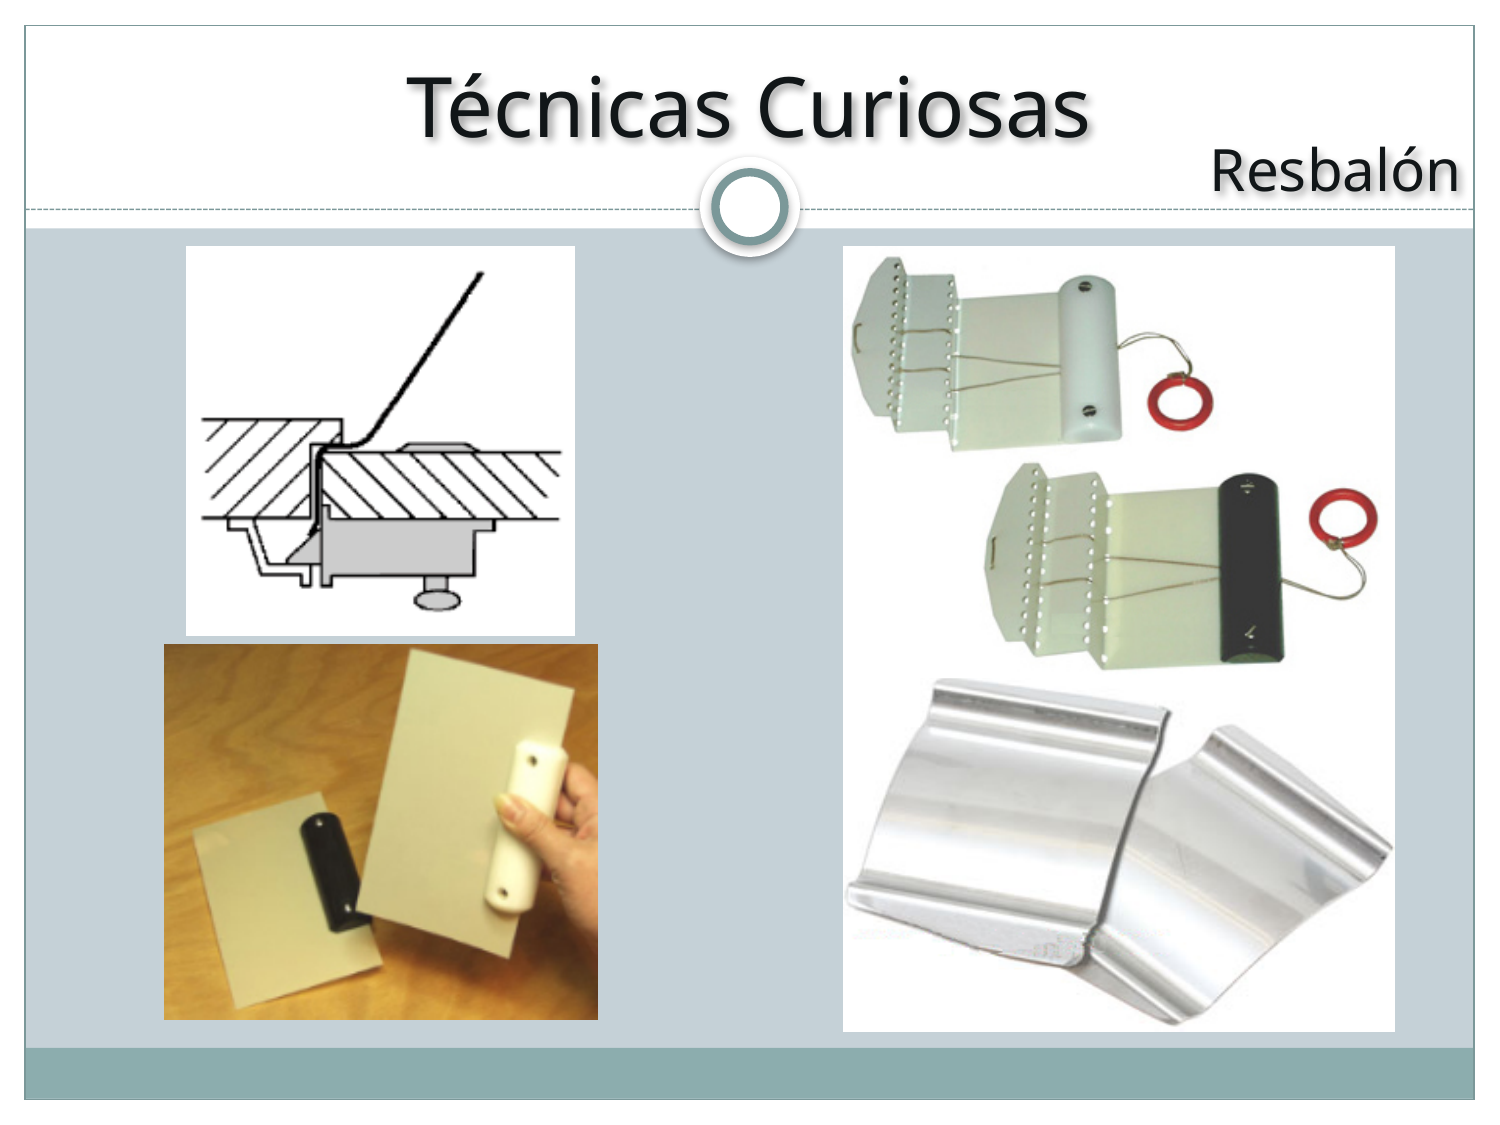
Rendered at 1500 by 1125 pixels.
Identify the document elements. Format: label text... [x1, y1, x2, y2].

picture [164, 644, 598, 1020]
picture [843, 245, 1395, 1032]
text_box Resbalón [785, 105, 1477, 211]
title Técnicas Curiosas [49, 37, 1450, 162]
picture [186, 245, 575, 637]
